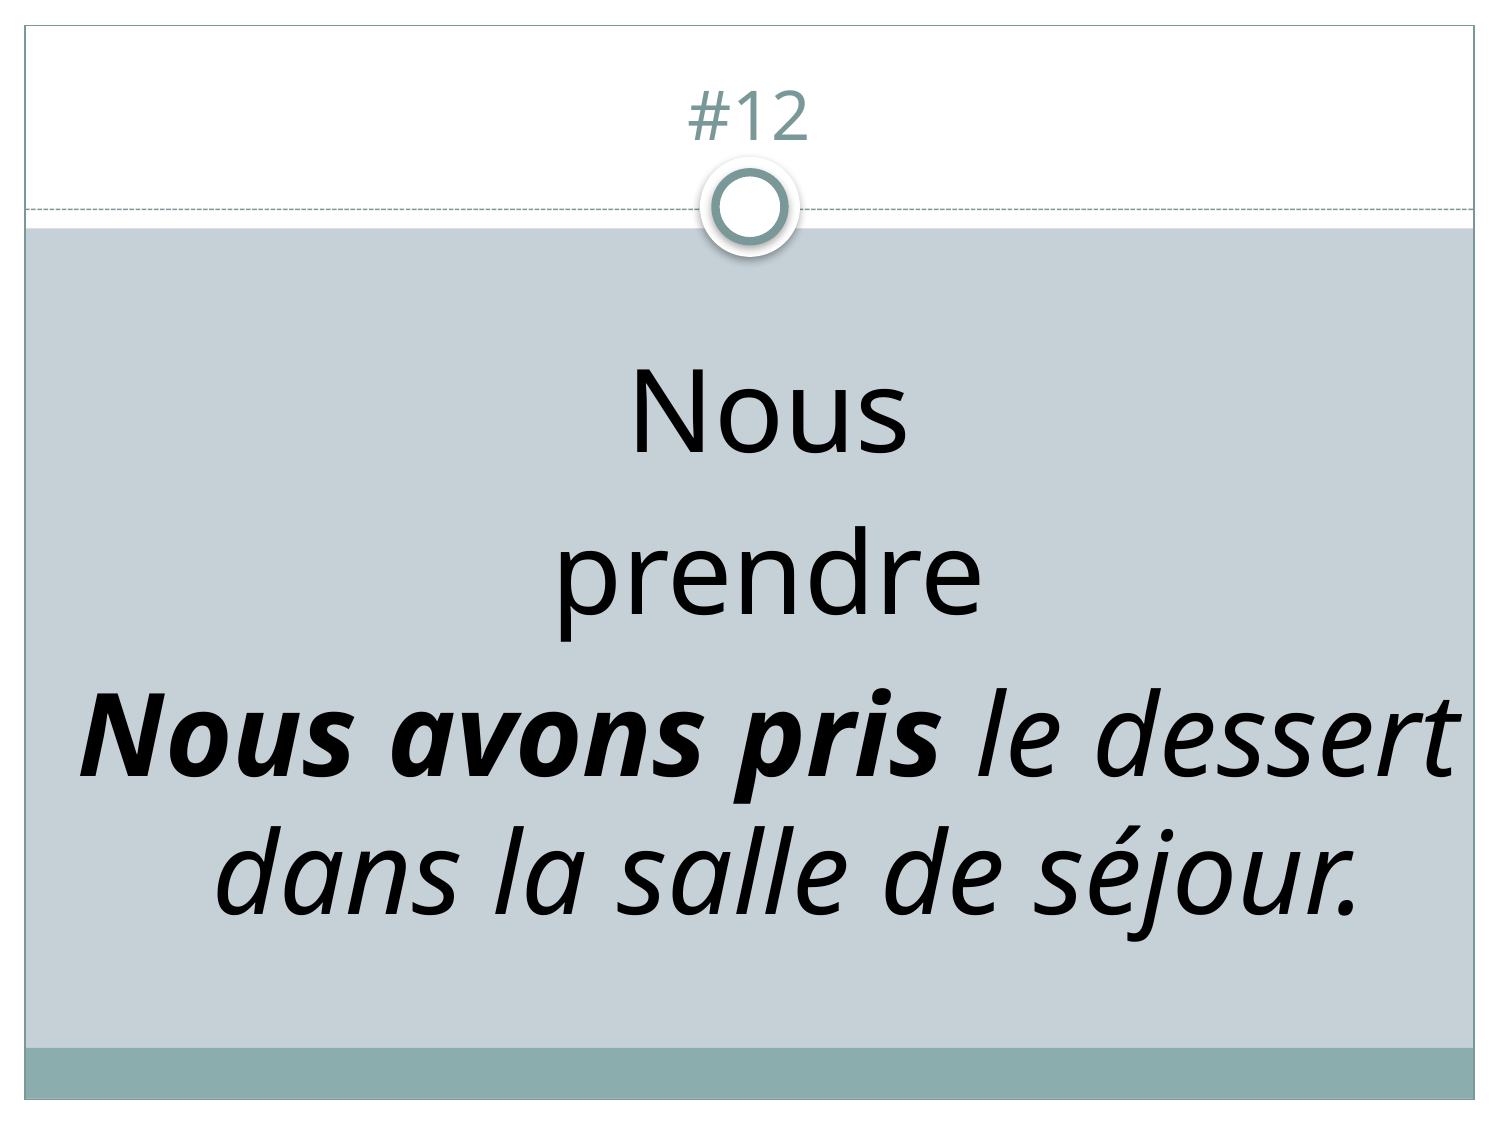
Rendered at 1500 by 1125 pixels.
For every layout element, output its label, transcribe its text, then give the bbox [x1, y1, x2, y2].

list Nous prendre Nous avons pris le dessert dans la salle de séjour. [37, 287, 1500, 988]
title #12 [49, 37, 1450, 162]
